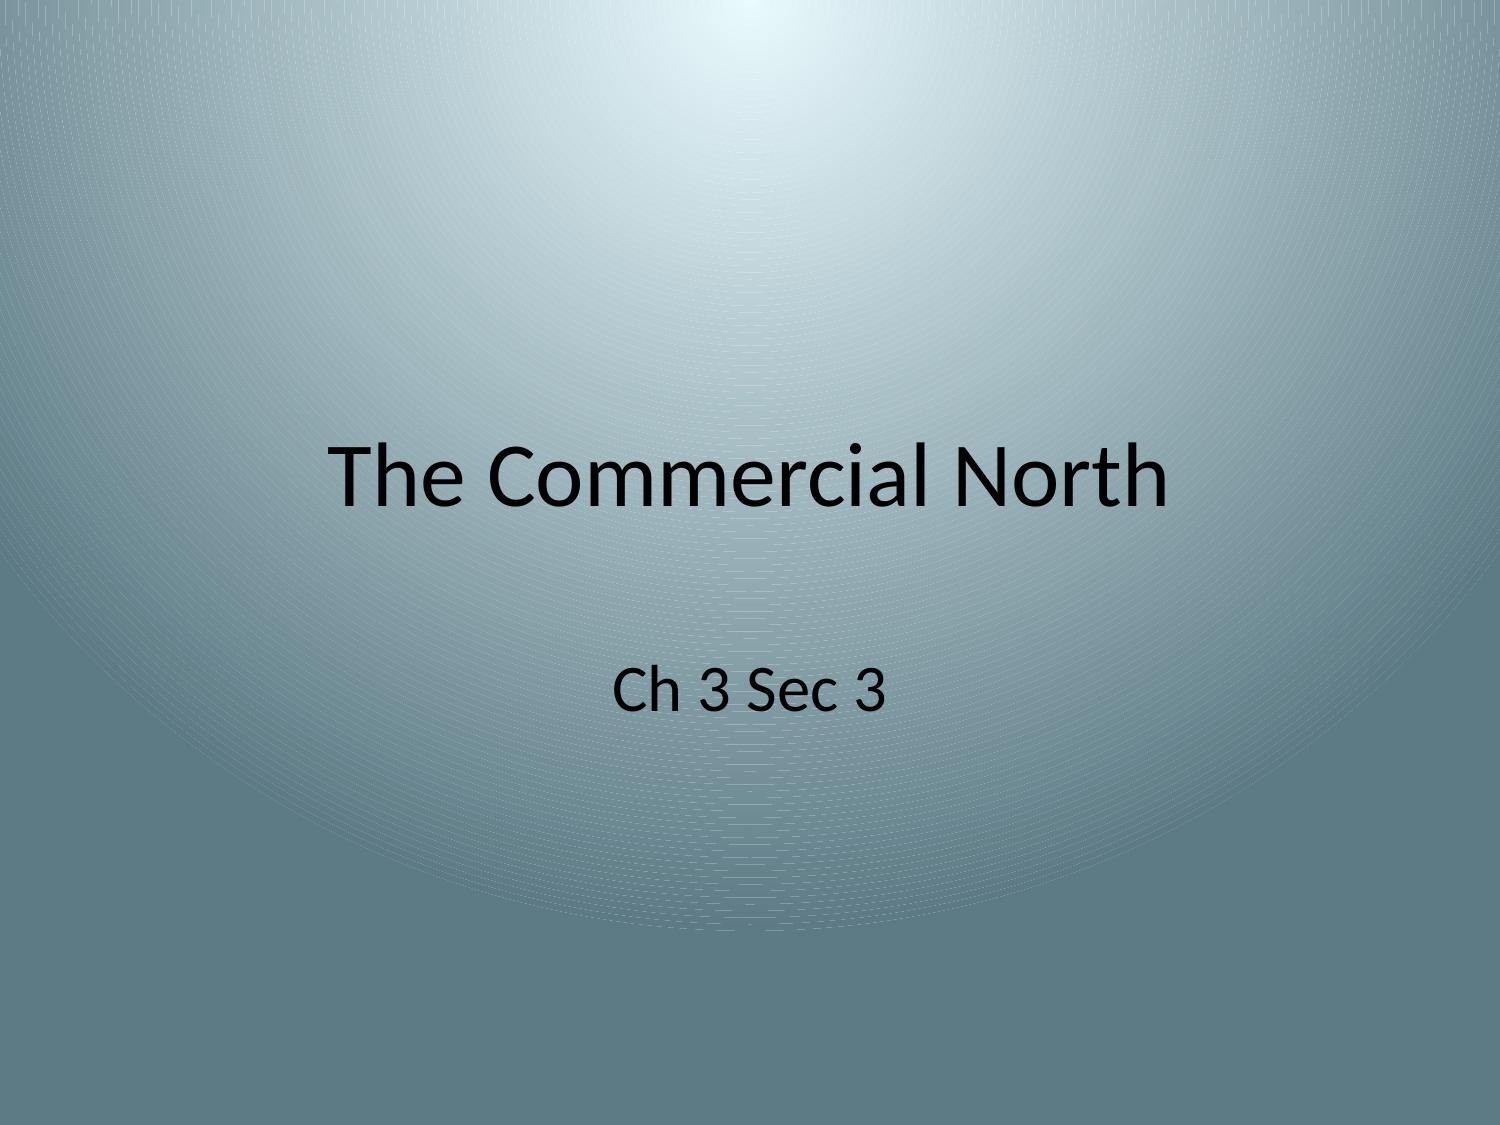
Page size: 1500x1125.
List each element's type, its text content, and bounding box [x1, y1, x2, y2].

title The Commercial North [112, 349, 1388, 591]
subtitle Ch 3 Sec 3 [225, 637, 1275, 925]
